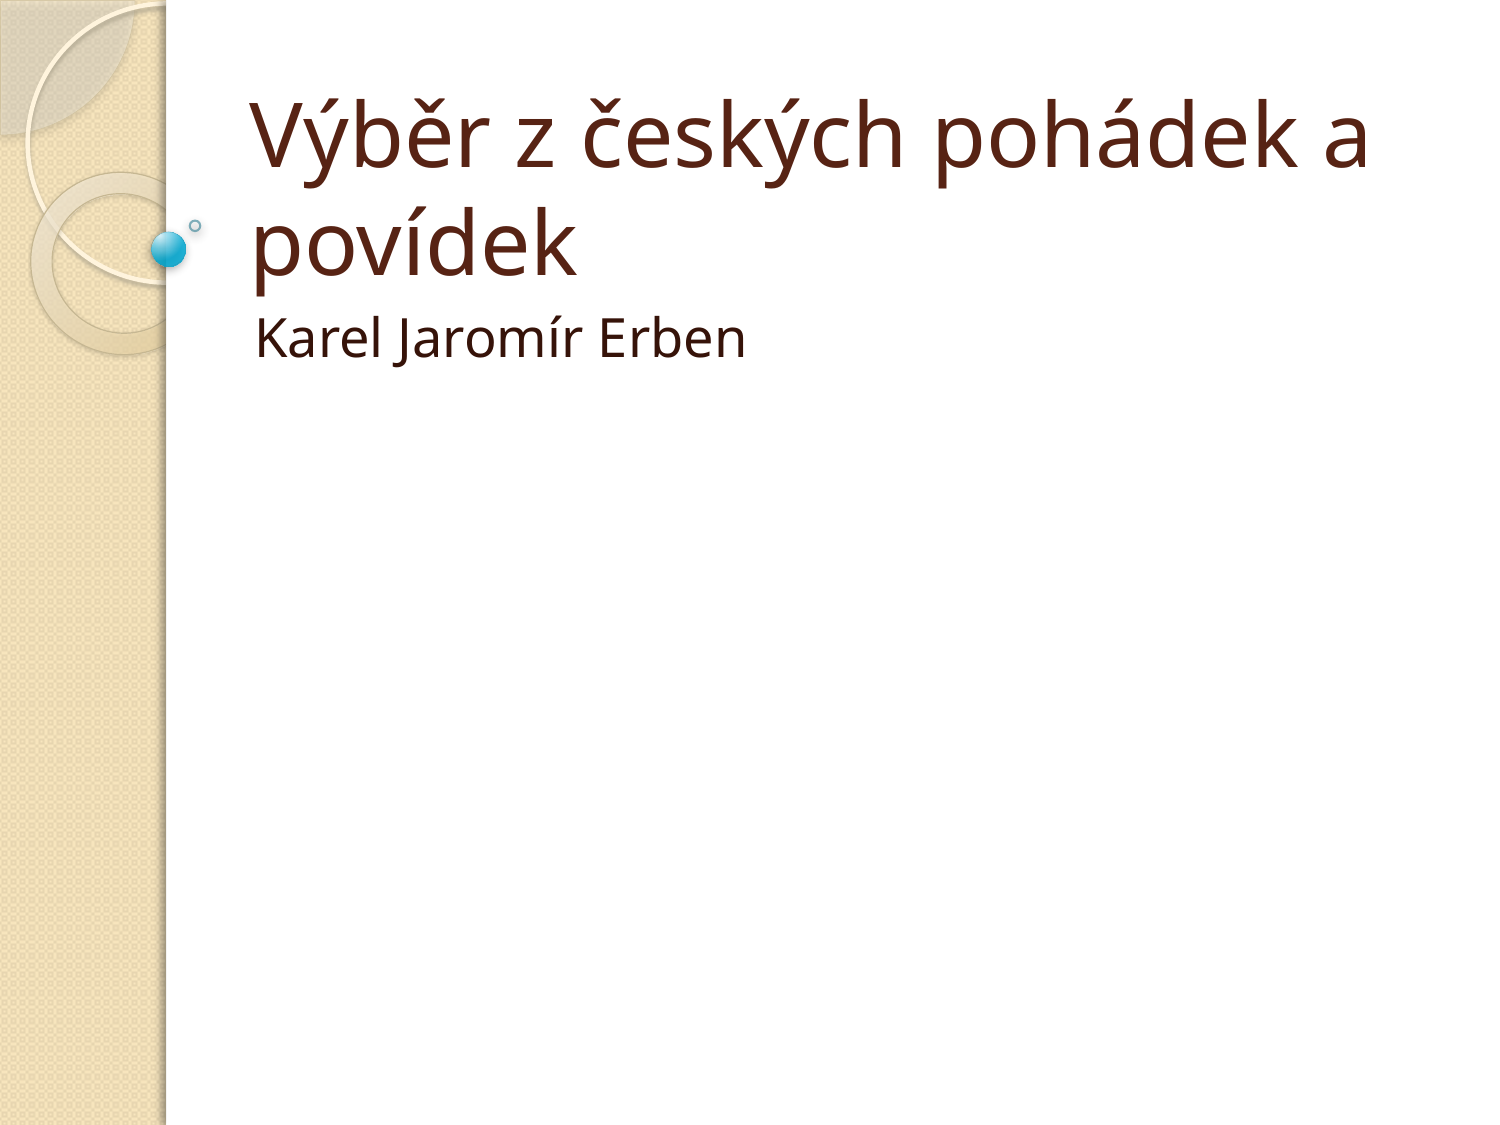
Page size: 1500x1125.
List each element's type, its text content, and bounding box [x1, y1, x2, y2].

title Výběr z českých pohádek a povídek [234, 59, 1450, 301]
subtitle Karel Jaromír Erben [234, 303, 1450, 591]
